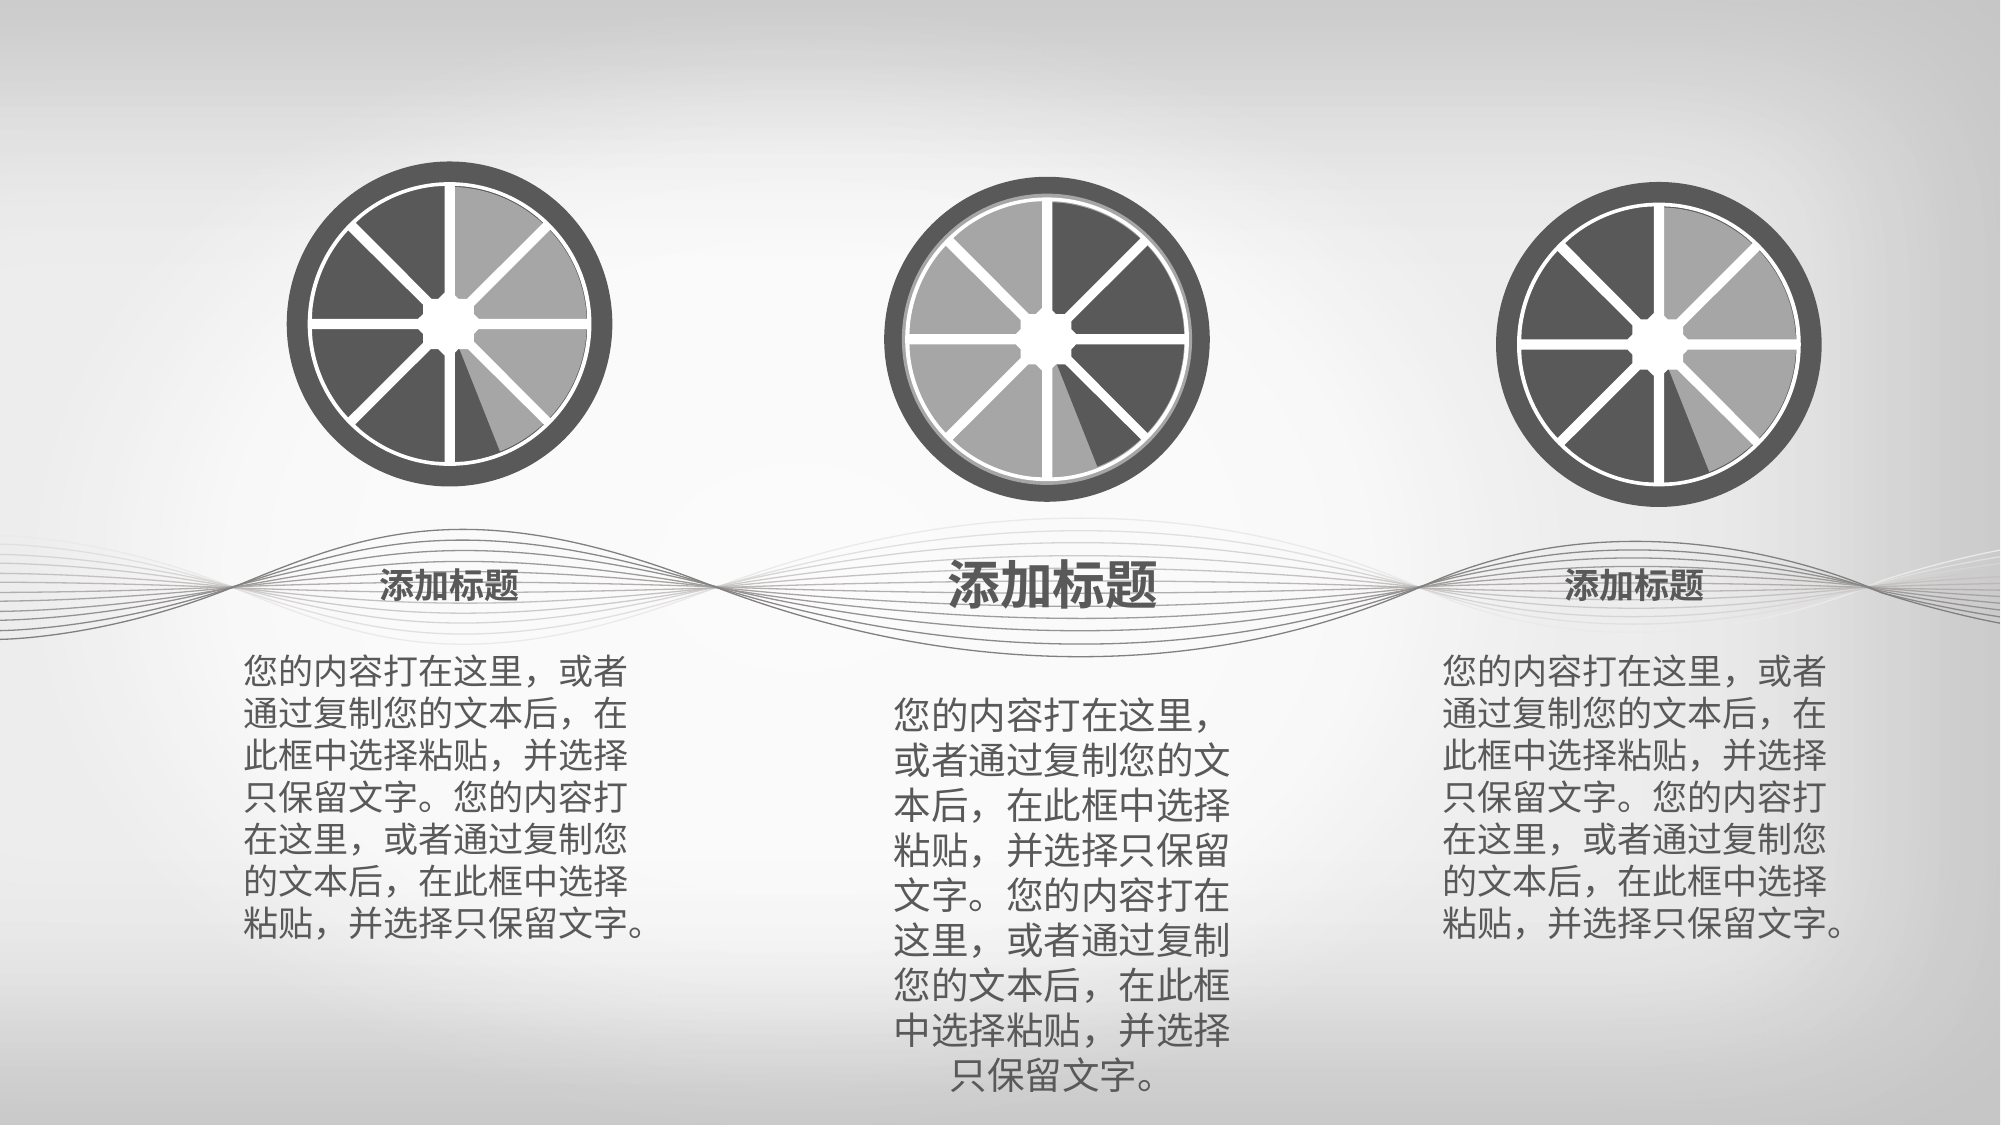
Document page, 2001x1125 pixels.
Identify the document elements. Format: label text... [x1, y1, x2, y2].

text_box 您的内容打在这里，或者通过复制您的文本后，在此框中选择粘贴，并选择只保留文字。您的内容打在这里，或者通过复制您的文本后，在此框中选择粘贴，并选择只保留文字。 [214, 691, 657, 952]
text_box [286, 161, 613, 487]
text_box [0, 482, 2000, 691]
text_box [884, 176, 1210, 502]
text_box 您的内容打在这里，或者通过复制您的文本后，在此框中选择粘贴，并选择只保留文字。您的内容打在这里，或者通过复制您的文本后，在此框中选择粘贴，并选择只保留文字。 [1413, 691, 1856, 952]
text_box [1496, 181, 1822, 507]
text_box 您的内容打在这里，或者通过复制您的文本后，在此框中选择粘贴，并选择只保留文字。您的内容打在这里，或者通过复制您的文本后，在此框中选择粘贴，并选择只保留文字。 [873, 691, 1252, 1105]
picture [0, 0, 2001, 1125]
